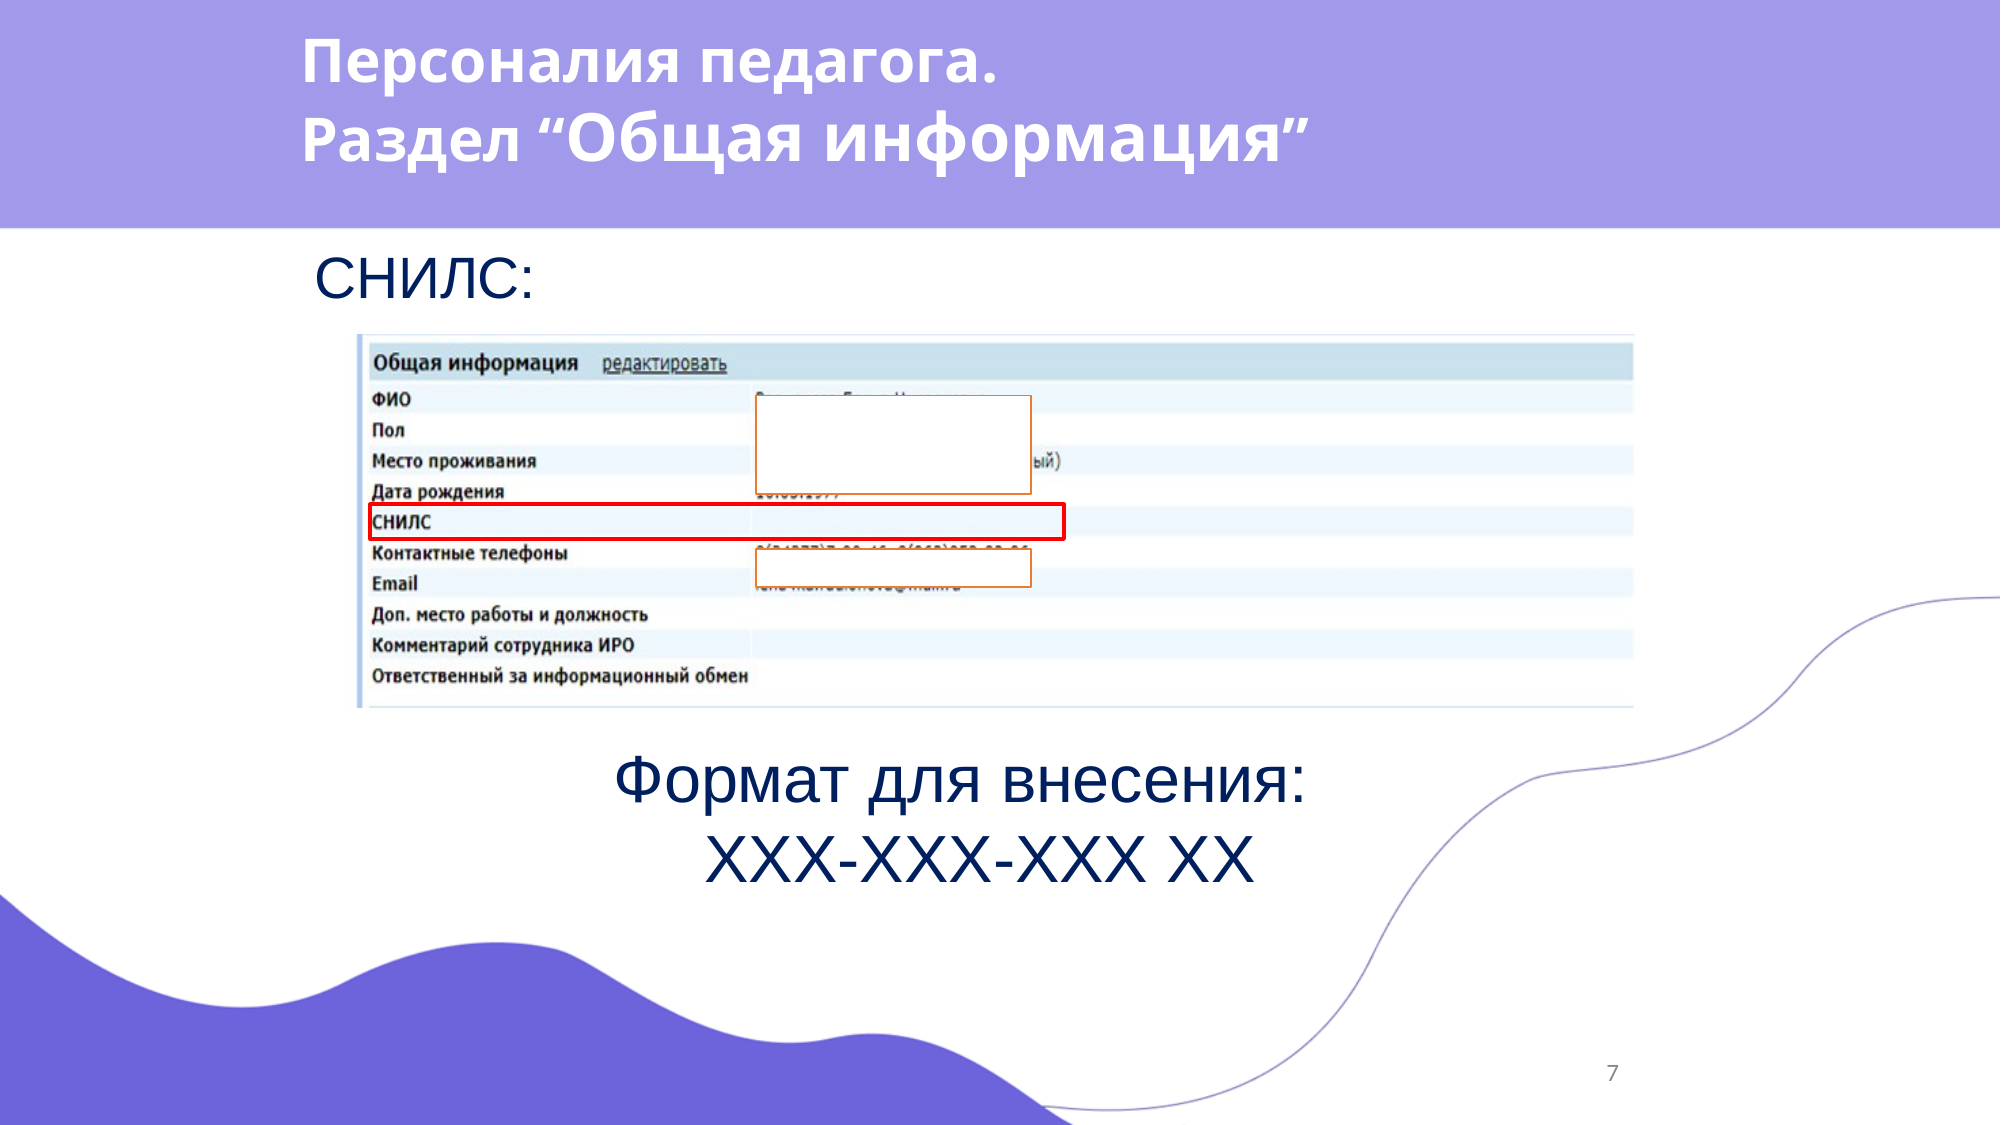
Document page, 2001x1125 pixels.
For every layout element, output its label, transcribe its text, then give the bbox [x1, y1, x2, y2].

slide_number 7 [1600, 1060, 1639, 1125]
text_box СНИЛС: [312, 238, 539, 311]
picture [0, 0, 2000, 1125]
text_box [345, 334, 1636, 708]
title Персоналия педагога. Раздел “Общая информация” [297, 20, 1418, 211]
text_box Формат для внесения: ХХХ-ХХХ-ХХХ ХХ [611, 733, 1314, 896]
